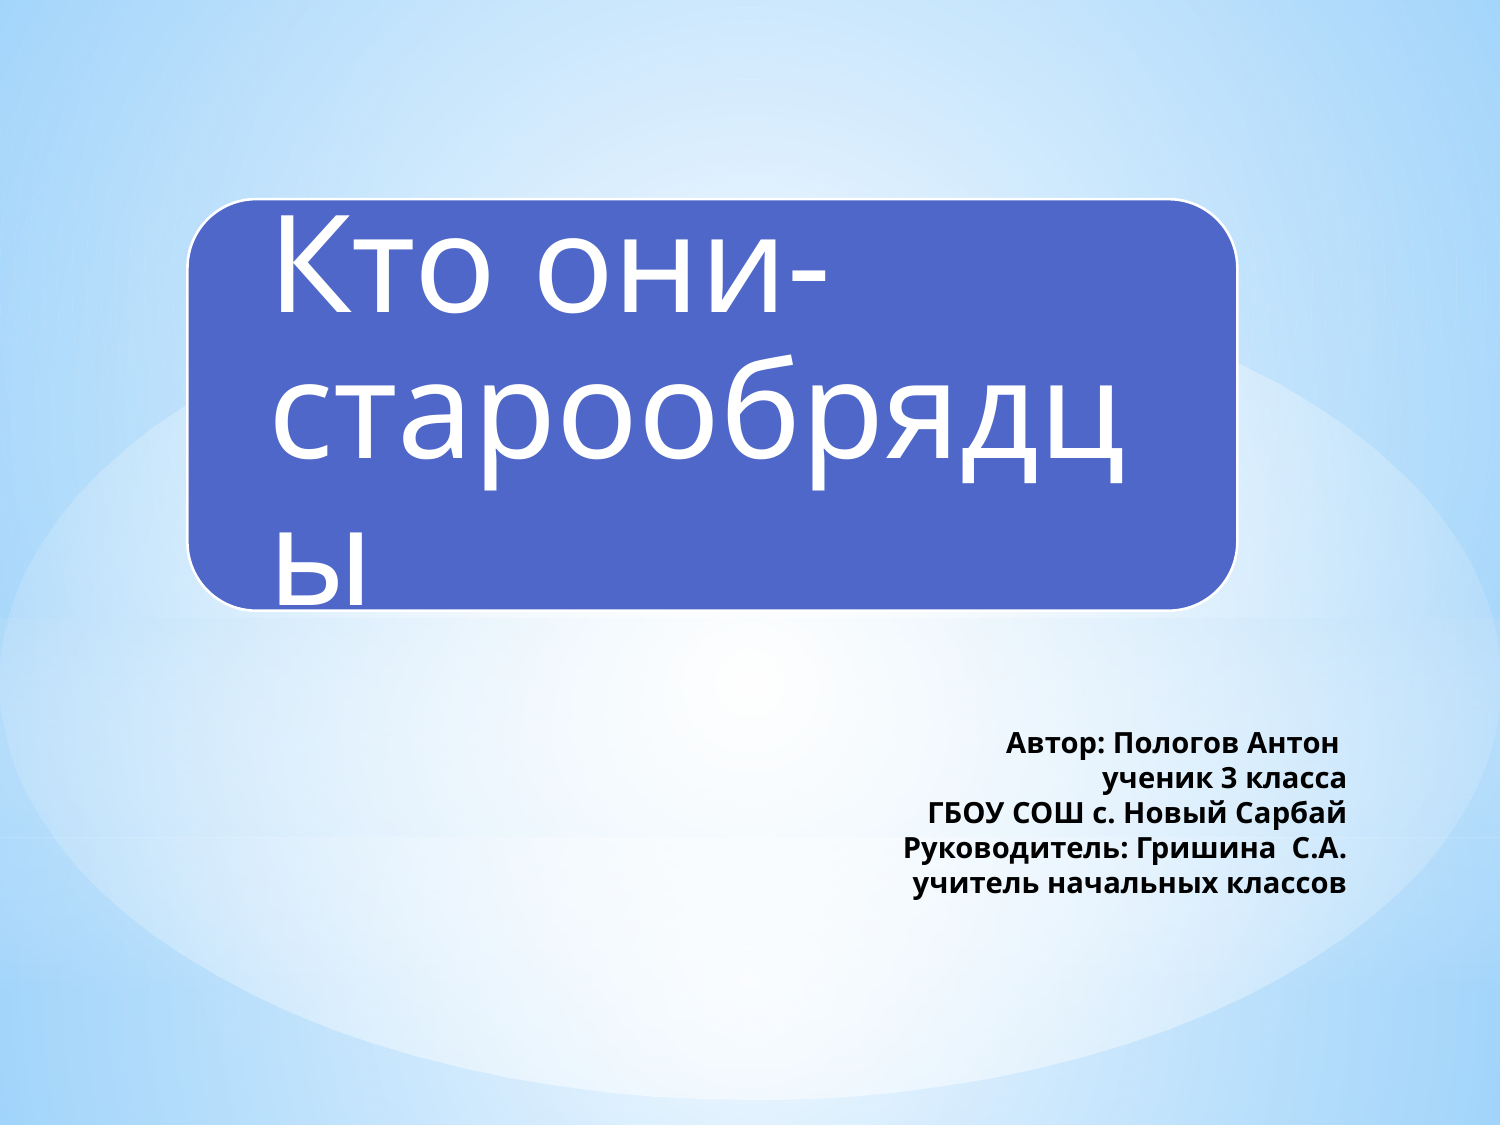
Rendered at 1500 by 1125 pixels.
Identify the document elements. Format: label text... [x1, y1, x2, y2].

text_box Автор: Пологов Антон ученик 3 класса ГБОУ СОШ с. Новый Сарбай Руководитель: Гришина С.А. учитель начальных классов [294, 717, 1363, 905]
text_box Кто они- старообрядцы [187, 199, 1238, 611]
